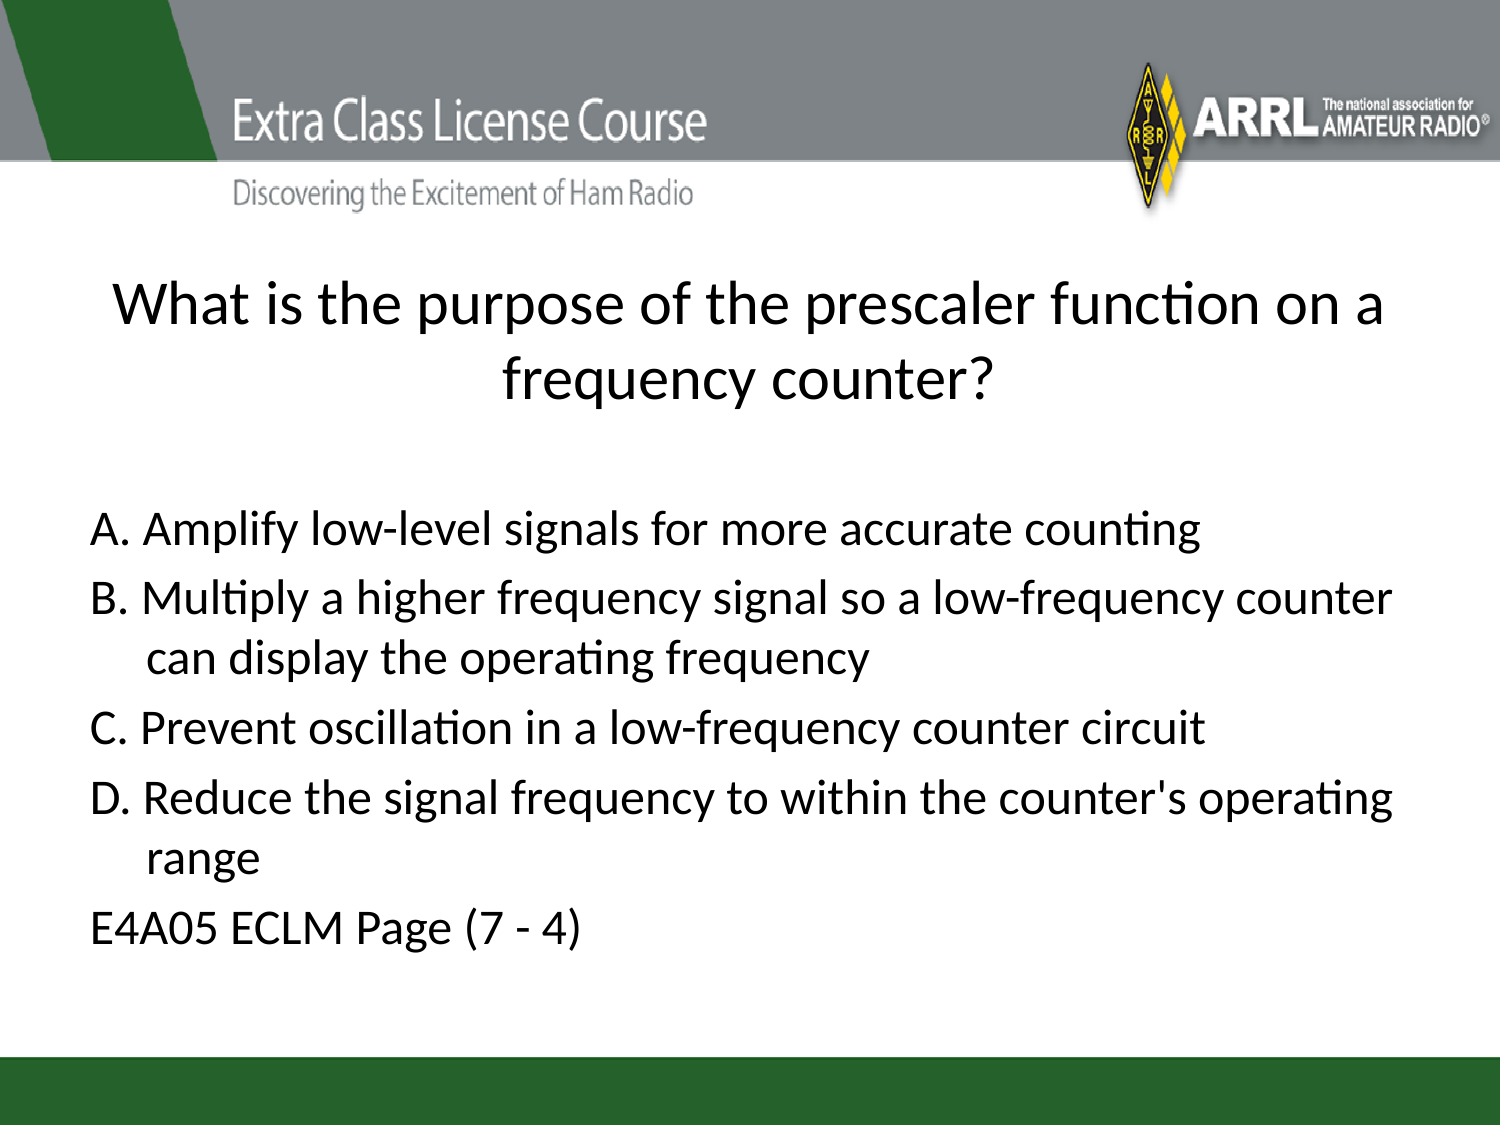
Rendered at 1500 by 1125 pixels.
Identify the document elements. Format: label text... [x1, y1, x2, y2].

title What is the purpose of the prescaler function on a frequency counter? [75, 254, 1425, 435]
picture [0, 0, 1500, 1125]
list A. Amplify low-level signals for more accurate counting B. Multiply a higher frequency signal so a low-frequency counter can display the operating frequency C. Prevent oscillation in a low-frequency counter circuit D. Reduce the signal frequency to within the counter's operating range E4A05 ECLM Page (7 - 4) [75, 487, 1425, 1005]
